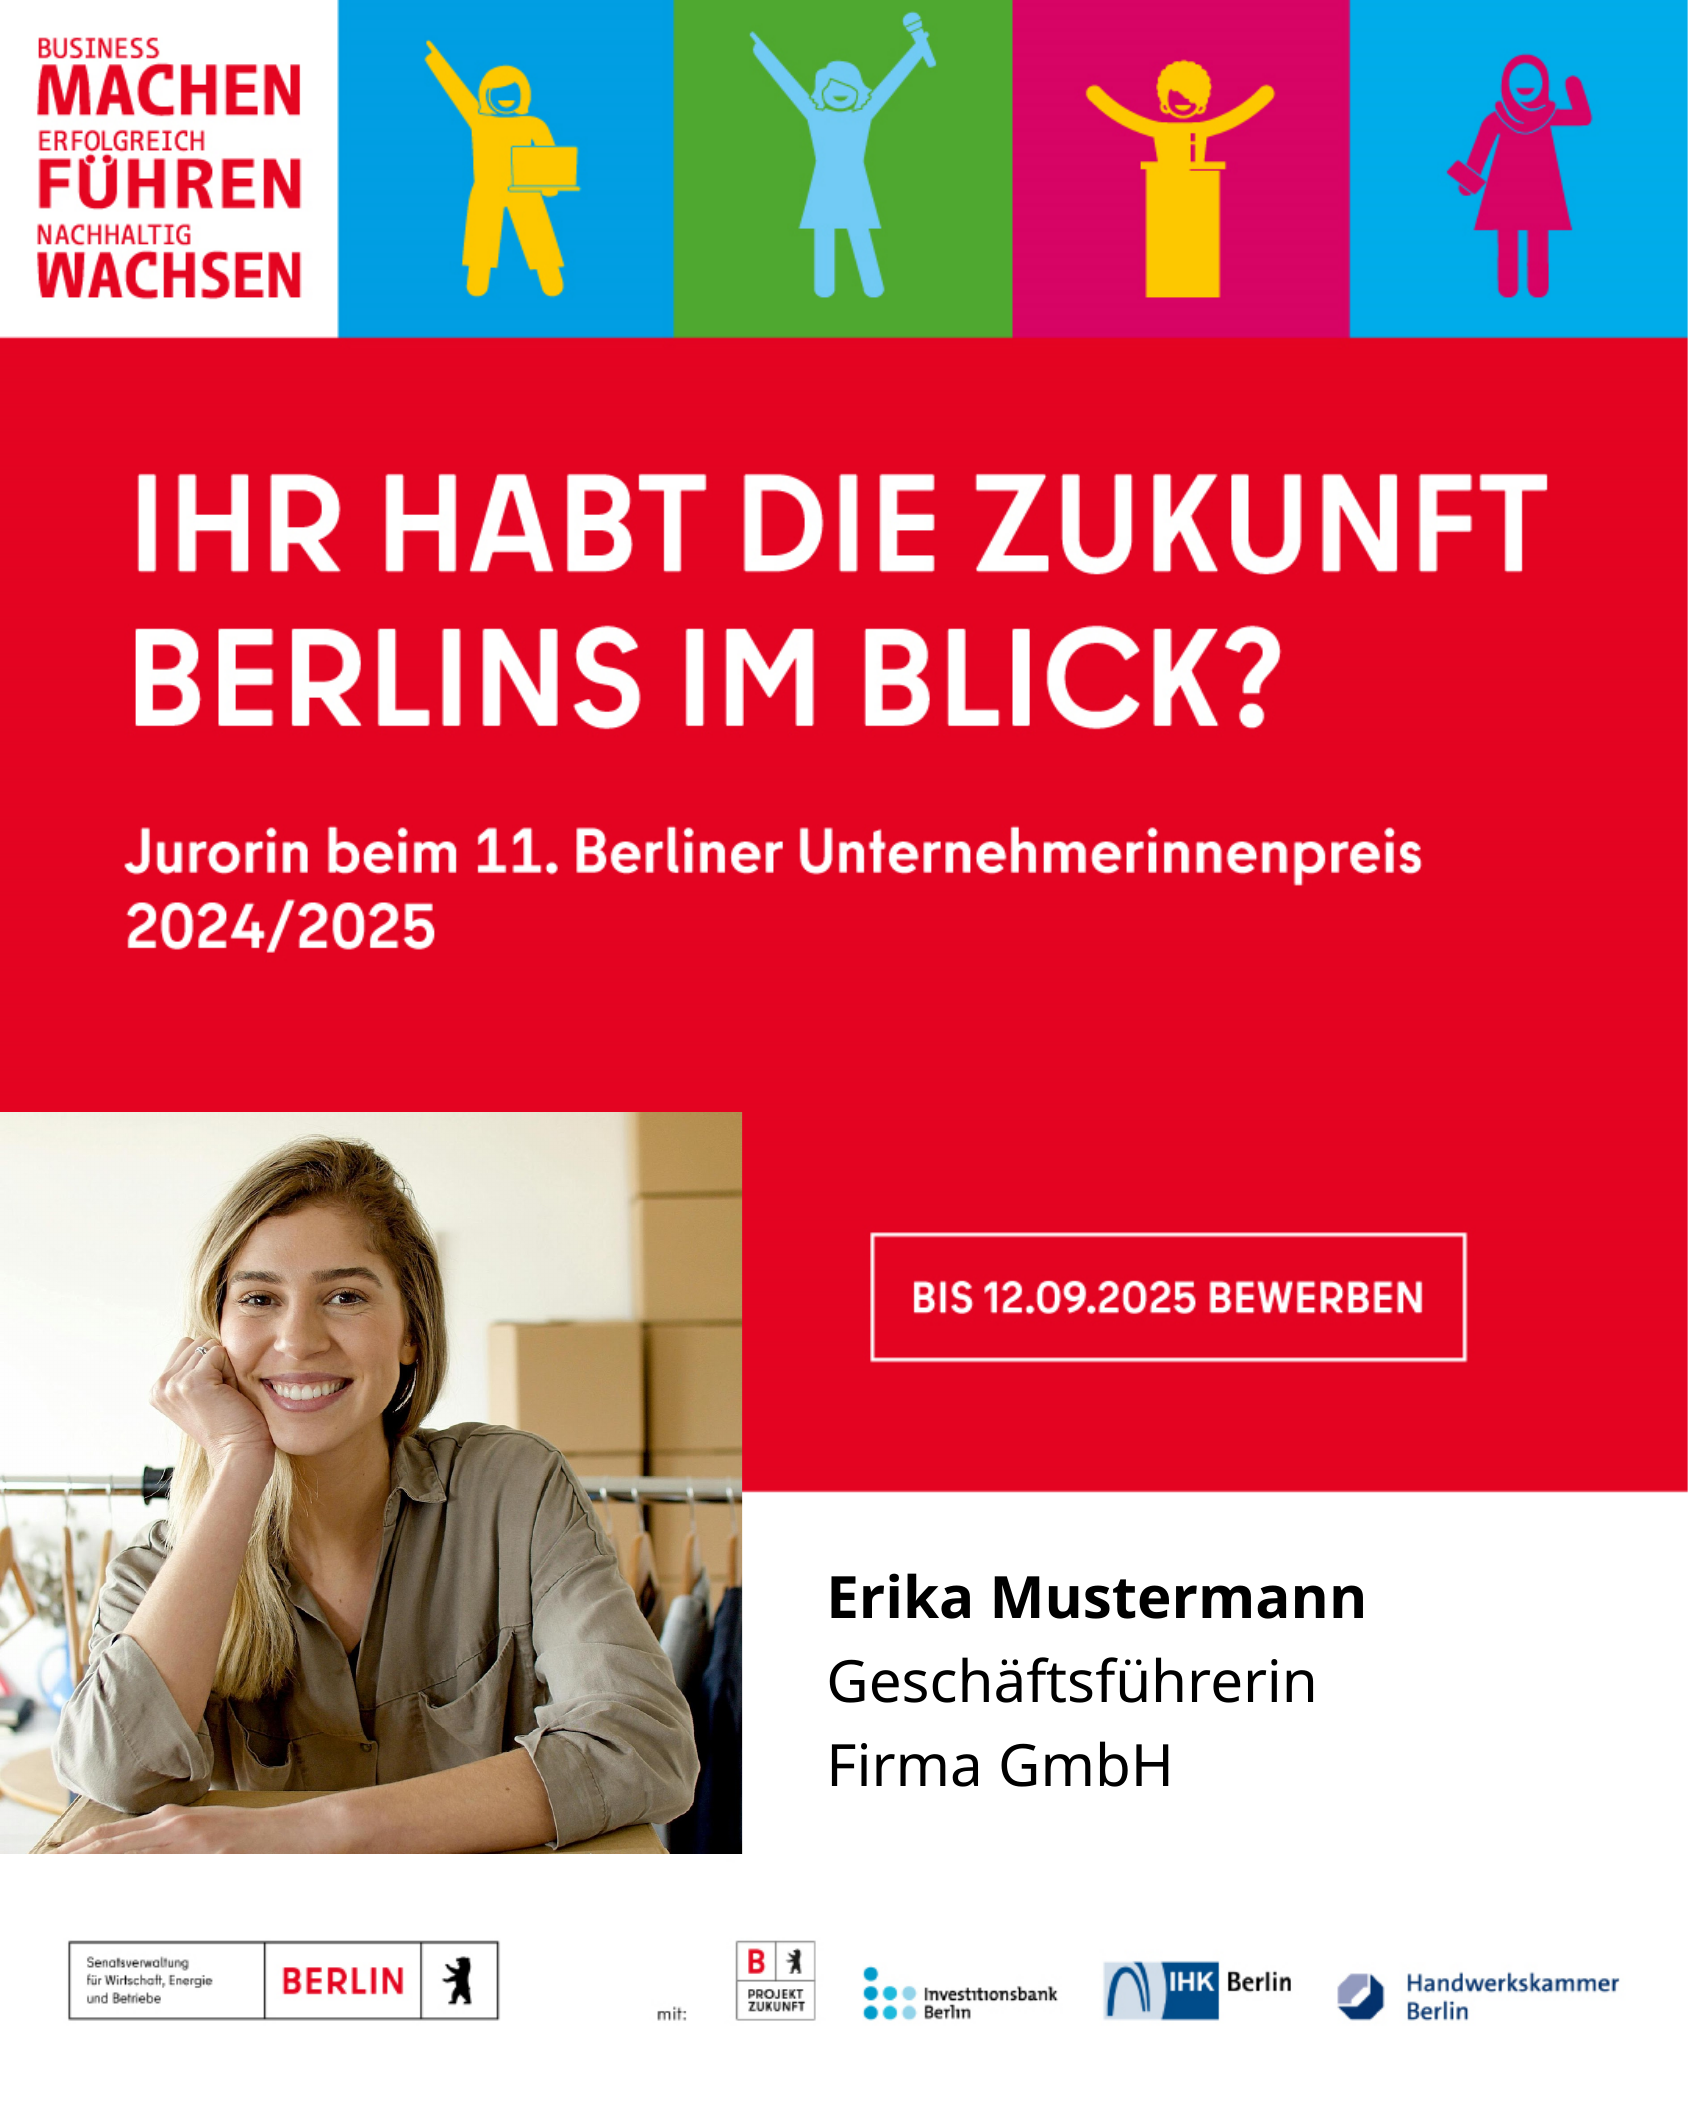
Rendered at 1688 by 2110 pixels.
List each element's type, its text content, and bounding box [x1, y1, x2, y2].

picture [1447, 54, 1592, 297]
text_box Erika Mustermann Geschäftsführerin Firma GmbH [814, 1562, 1669, 1896]
picture [0, 0, 1688, 2110]
picture [425, 41, 579, 297]
